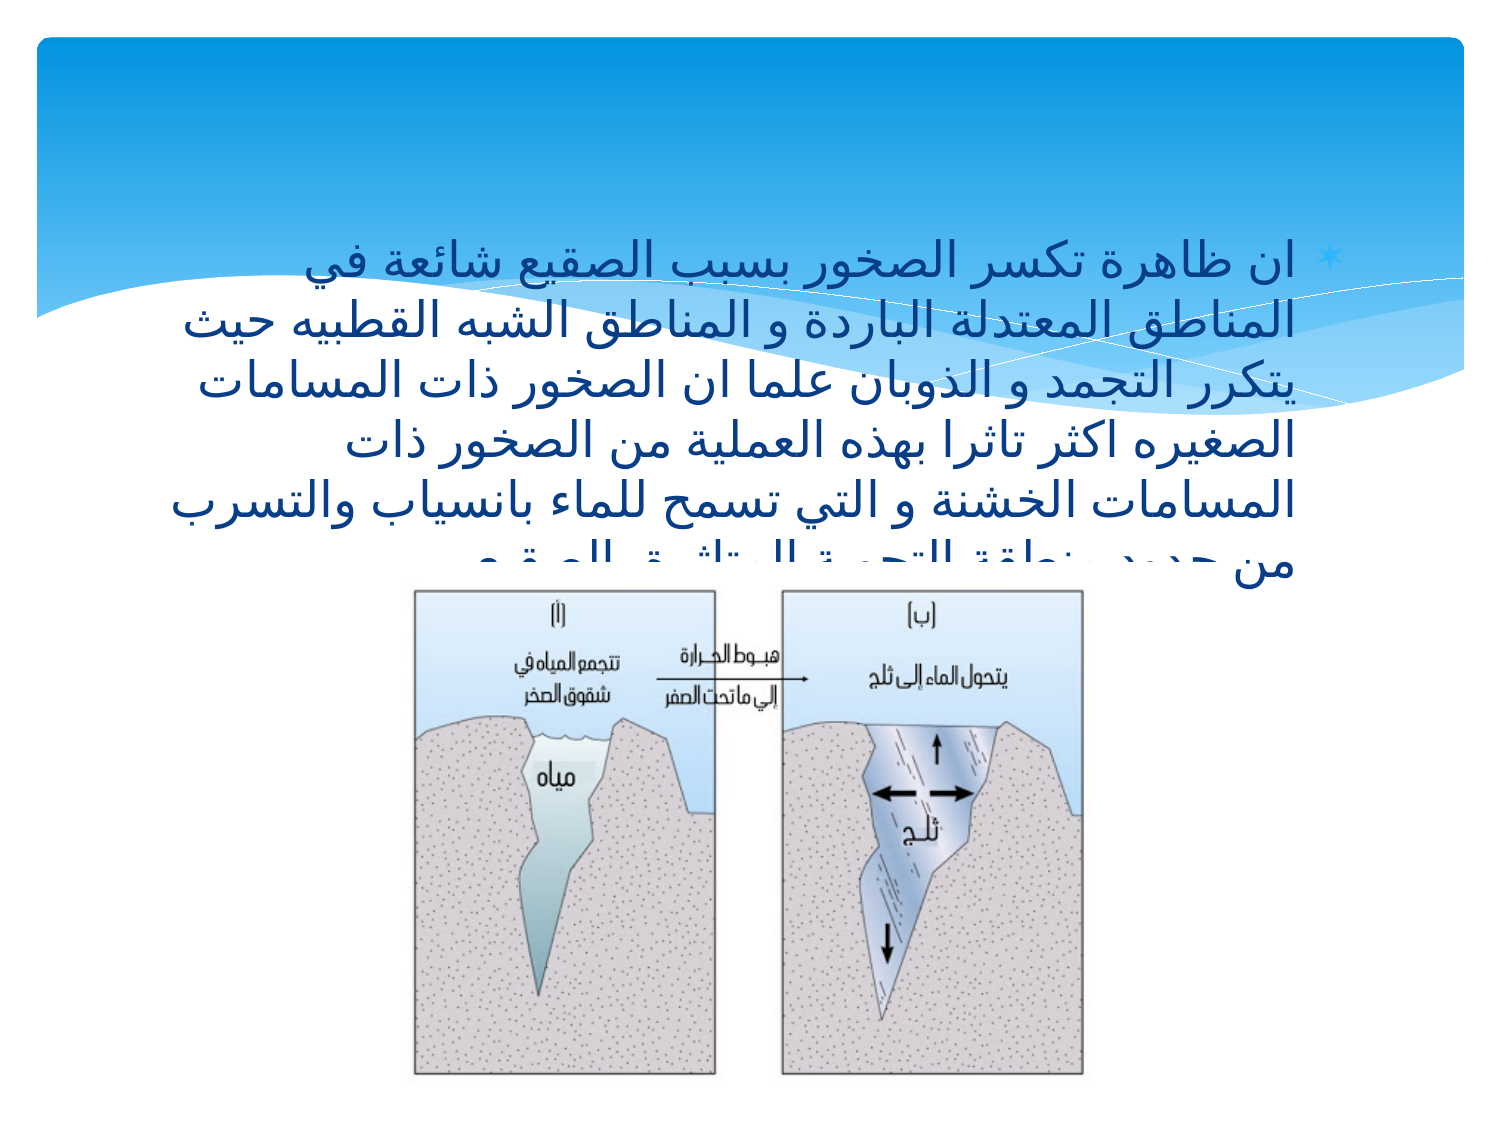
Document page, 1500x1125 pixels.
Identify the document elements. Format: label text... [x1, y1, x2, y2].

picture [277, 562, 1223, 1095]
list ان ظاهرة تكسر الصخور بسبب الصقيع شائعة في المناطق المعتدلة الباردة و المناطق الشبه القطبيه حيث يتكرر التجمد و الذوبان علما ان الصخور ذات المسامات الصغيره اكثر تاثرا بهذه العملية من الصخور ذات المسامات الخشنة و التي تسمح للماء بانسياب والتسرب من حدود منطقة التجوية المتاثرة بالصقيع [143, 219, 1359, 1005]
